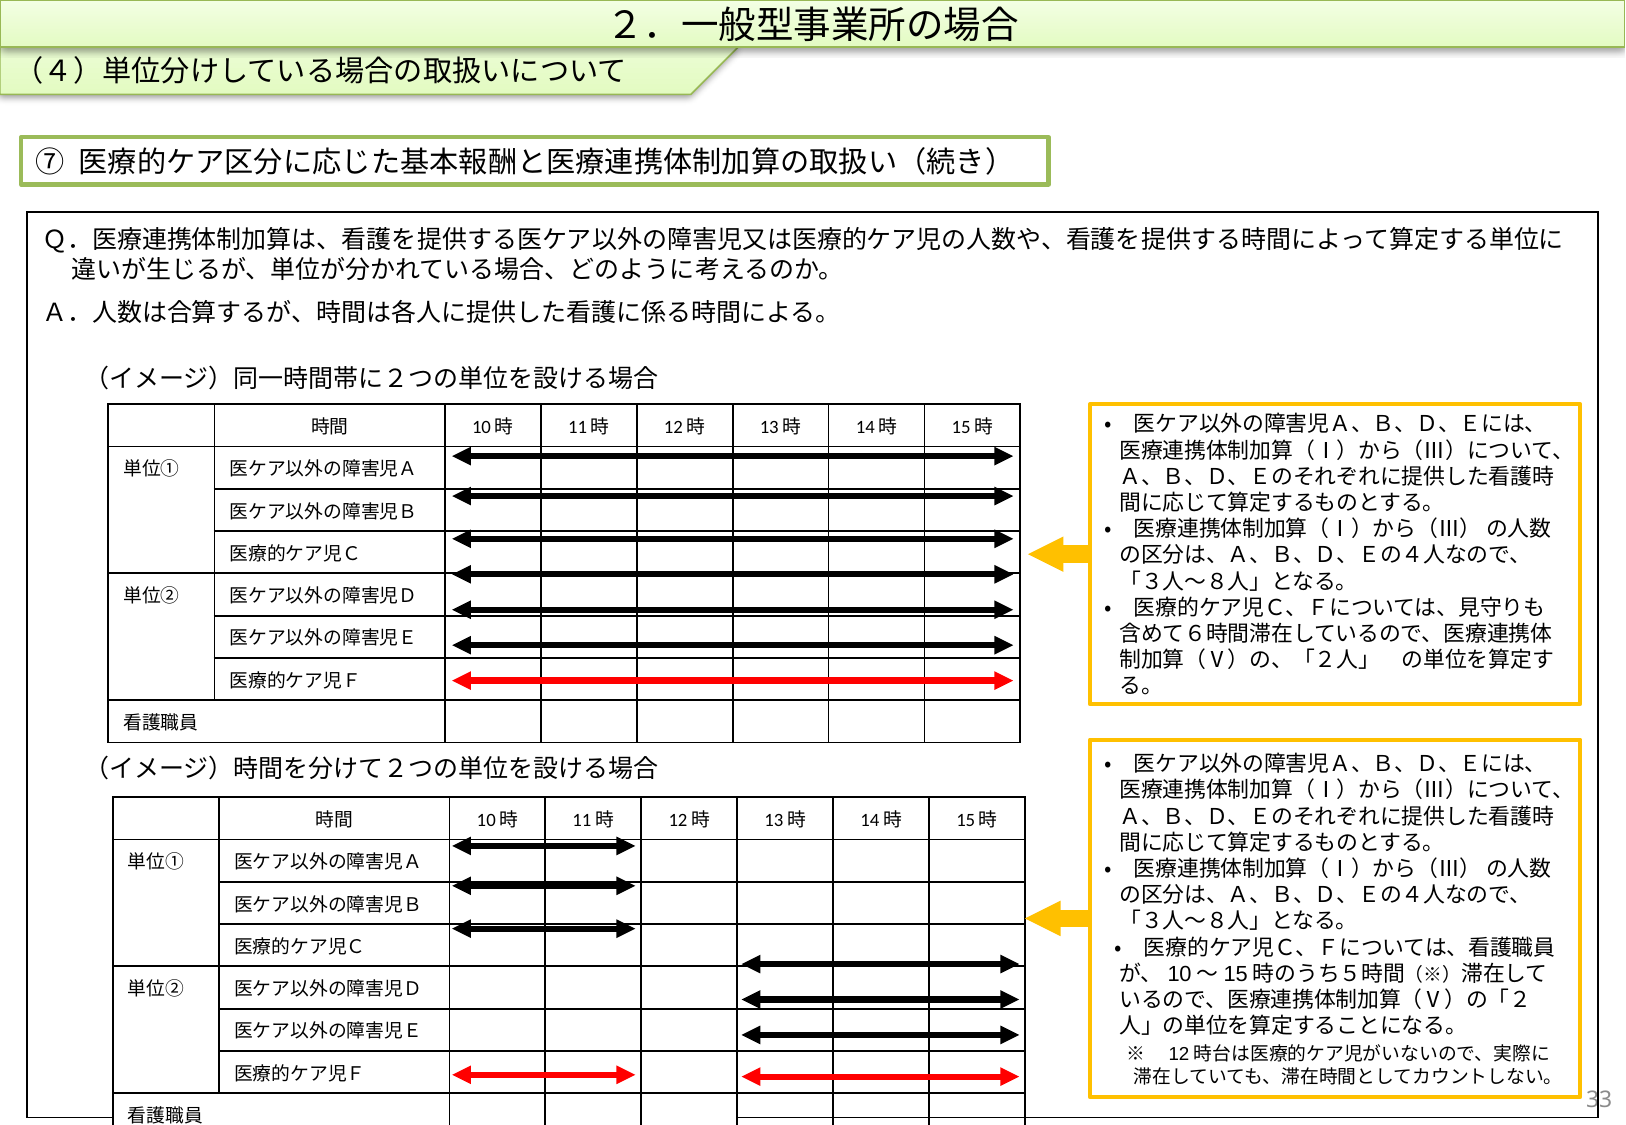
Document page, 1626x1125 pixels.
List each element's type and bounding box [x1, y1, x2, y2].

table_header [446, 408, 540, 446]
table_cell [829, 659, 924, 677]
table_cell [734, 684, 828, 699]
table_cell [925, 490, 1019, 530]
table_cell [829, 459, 924, 488]
table_cell [220, 925, 449, 965]
table_cell [109, 574, 214, 699]
table_header [542, 408, 636, 446]
table_cell [638, 459, 732, 488]
table_cell [114, 840, 218, 965]
table_cell [546, 1052, 640, 1092]
table_cell [829, 701, 924, 742]
table_cell [642, 840, 736, 881]
table_cell [450, 925, 544, 965]
table_cell [114, 1094, 449, 1125]
table_cell [446, 617, 540, 657]
table_cell [930, 1094, 1024, 1125]
table_cell [220, 1052, 449, 1092]
table_cell [738, 1010, 832, 1050]
table_cell [925, 659, 1019, 699]
table_cell [446, 574, 540, 615]
table_cell [638, 532, 732, 536]
table_cell [829, 617, 924, 642]
table_cell [930, 1003, 1000, 1008]
table_cell [734, 532, 828, 536]
table_cell [109, 701, 444, 738]
table_cell [829, 684, 924, 699]
table_cell [471, 532, 540, 536]
table_cell [446, 659, 540, 699]
table_cell [829, 577, 924, 607]
table_cell [834, 1010, 928, 1032]
table_cell [114, 967, 218, 1092]
table_cell [542, 648, 636, 657]
text_box [19, 135, 1051, 187]
table_cell [834, 925, 928, 961]
table_cell [642, 925, 736, 965]
table_cell [734, 499, 828, 530]
table_cell [446, 701, 540, 738]
table_cell [215, 617, 444, 657]
table_cell [638, 701, 732, 742]
table_cell [638, 499, 732, 530]
table_cell [829, 542, 924, 571]
table_cell [930, 883, 1024, 923]
table_cell [542, 684, 636, 699]
table_cell [450, 1052, 544, 1092]
table_header [109, 408, 214, 446]
table_cell [450, 967, 544, 1008]
table_header [638, 405, 732, 446]
table_cell [829, 447, 924, 453]
table_cell [542, 499, 636, 530]
text_box [0, 0, 1625, 96]
table_cell [834, 883, 928, 923]
table_cell [761, 1003, 832, 1008]
table_cell [542, 447, 636, 453]
table_cell [450, 1094, 544, 1125]
table_cell [834, 1052, 928, 1074]
table_header [114, 798, 218, 839]
table_cell [450, 883, 544, 923]
table_cell [546, 925, 640, 965]
table_header [220, 798, 449, 839]
table_cell [734, 617, 828, 642]
table_cell [638, 577, 732, 607]
table_cell [925, 447, 994, 453]
table_cell [215, 659, 444, 699]
table_header [738, 798, 832, 839]
table_cell [542, 617, 636, 642]
table_cell [471, 447, 540, 453]
table_cell [542, 459, 636, 488]
table_cell [215, 574, 444, 615]
table_cell [542, 542, 636, 571]
table_cell [638, 617, 732, 642]
slide_number [1248, 1070, 1625, 1125]
table_cell [220, 840, 449, 881]
table_cell [542, 701, 636, 738]
table_cell [546, 1010, 640, 1050]
table_cell [546, 883, 640, 923]
table_cell [638, 447, 732, 453]
table_cell [734, 542, 828, 571]
table_cell [638, 659, 732, 677]
table_cell [638, 648, 732, 657]
table_cell [546, 1094, 640, 1125]
table_cell [834, 1080, 928, 1092]
table_cell [834, 1003, 928, 1008]
table_header [450, 798, 544, 839]
table_cell [220, 883, 449, 923]
table_header [925, 405, 1019, 446]
table_cell [734, 659, 828, 677]
table_cell [642, 1010, 736, 1050]
table_cell [925, 574, 1019, 615]
table_header [930, 798, 1024, 839]
table_cell [829, 499, 924, 530]
table_cell [925, 447, 1019, 488]
table_cell [925, 617, 1019, 657]
table_cell [925, 532, 994, 536]
table_cell [734, 648, 828, 657]
table_cell [546, 967, 640, 1008]
table_header [215, 408, 444, 446]
table_cell [829, 648, 924, 657]
table_cell [738, 840, 832, 881]
table_cell [738, 967, 832, 1008]
table_cell [109, 447, 214, 572]
table_cell [734, 447, 828, 453]
table_cell [834, 1094, 928, 1125]
table_cell [930, 967, 1024, 1008]
table_cell [925, 701, 1019, 742]
table_cell [638, 542, 732, 571]
table_cell [930, 925, 1024, 965]
table_cell [446, 490, 540, 530]
table_cell [734, 577, 828, 607]
table_cell [542, 577, 636, 607]
table_cell [738, 1052, 832, 1092]
table_header [734, 405, 828, 446]
table_cell [738, 1094, 832, 1125]
table_cell [642, 883, 736, 923]
table_cell [450, 1010, 544, 1050]
table_header [834, 798, 928, 839]
table_cell [446, 447, 540, 488]
table_cell [642, 1094, 736, 1125]
table_cell [215, 490, 444, 530]
table_cell [834, 1038, 928, 1050]
table_header [829, 405, 924, 446]
table_cell [734, 701, 828, 742]
table_cell [738, 925, 832, 965]
table_cell [925, 532, 1019, 572]
table_cell [834, 967, 928, 996]
text_box [26, 212, 1598, 1118]
table_cell [215, 532, 444, 572]
table_cell [220, 1010, 449, 1050]
table_cell [450, 840, 544, 881]
table_header [642, 798, 736, 839]
table_header [546, 798, 640, 839]
table_cell [834, 840, 928, 881]
table_cell [542, 532, 636, 536]
table_cell [930, 1010, 1024, 1050]
table_cell [642, 967, 736, 1008]
table_cell [215, 447, 444, 488]
table_cell [638, 684, 732, 699]
table_cell [829, 532, 924, 536]
table_cell [738, 883, 832, 923]
table_cell [642, 1052, 736, 1092]
table_cell [734, 459, 828, 488]
table_cell [542, 659, 636, 677]
table_cell [930, 1052, 1024, 1092]
table_cell [930, 840, 1024, 881]
table_cell [220, 967, 449, 1008]
table_cell [446, 532, 540, 572]
table_cell [546, 840, 640, 881]
